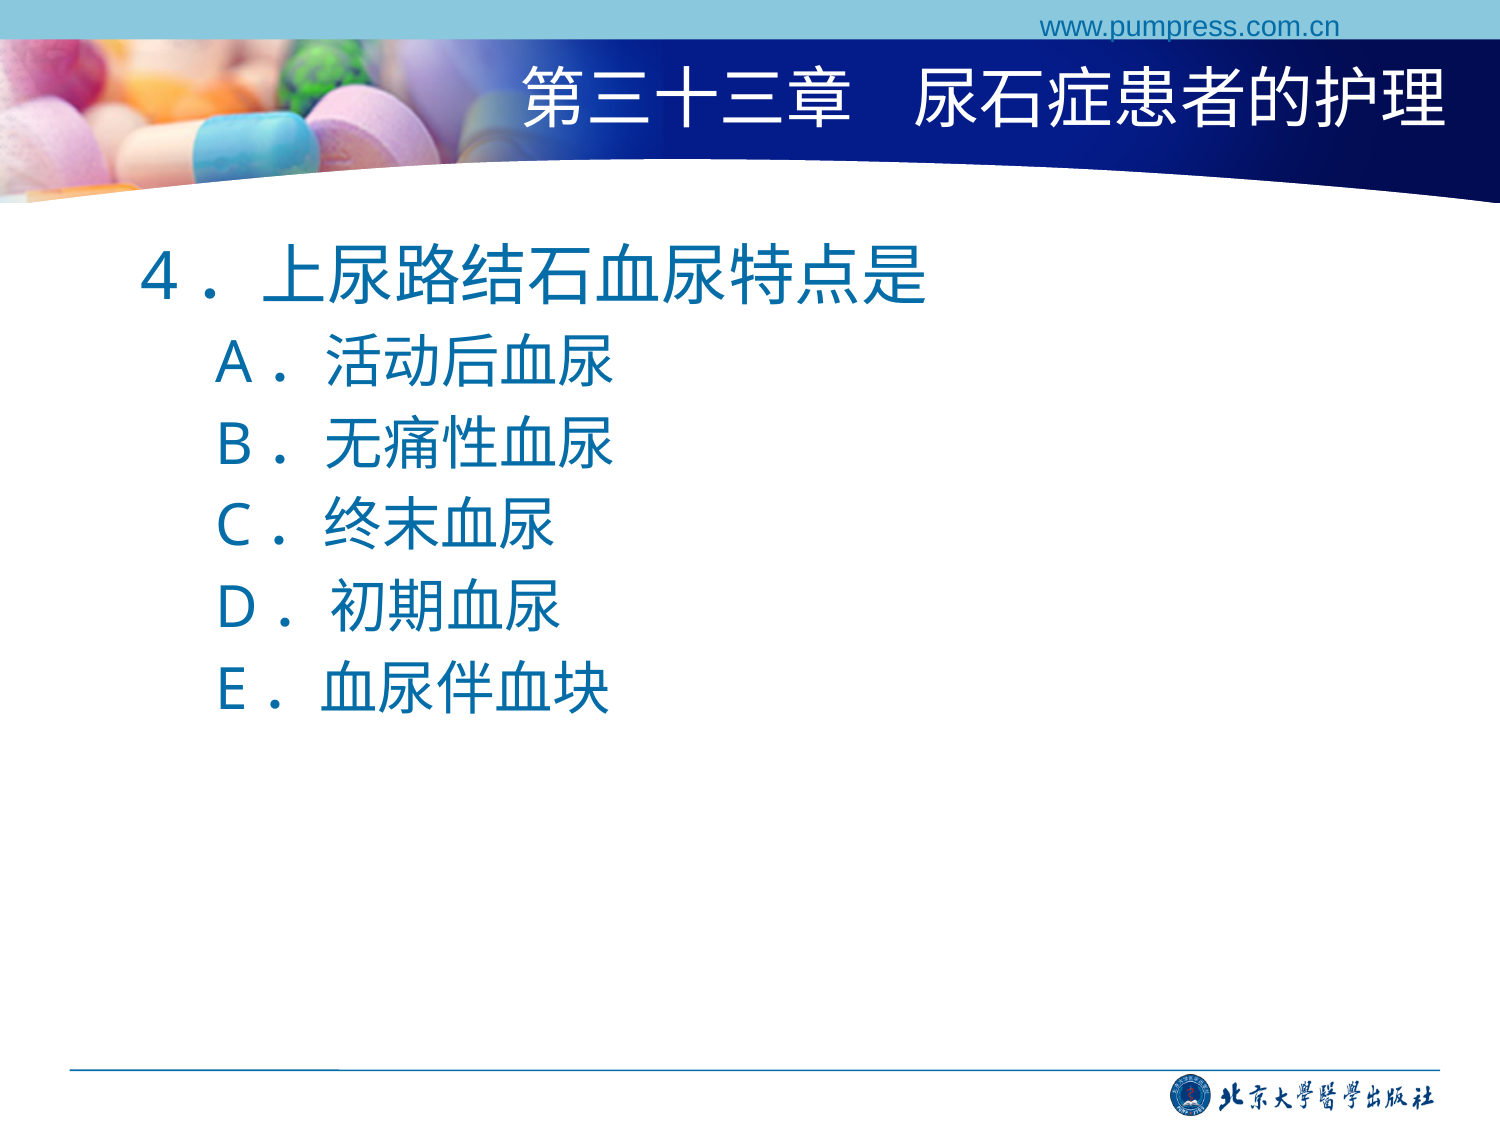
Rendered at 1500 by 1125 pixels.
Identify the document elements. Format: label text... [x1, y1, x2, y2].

list 4．上尿路结石血尿特点是 A．活动后血尿 B．无痛性血尿 C．终末血尿 D．初期血尿 E．血尿伴血块 [49, 224, 1463, 1026]
title 第三十三章 尿石症患者的护理 [137, 49, 1463, 143]
picture [1170, 1074, 1436, 1118]
slide_number www.pumpress.com.cn [1025, 0, 1463, 38]
picture [0, 40, 1500, 203]
